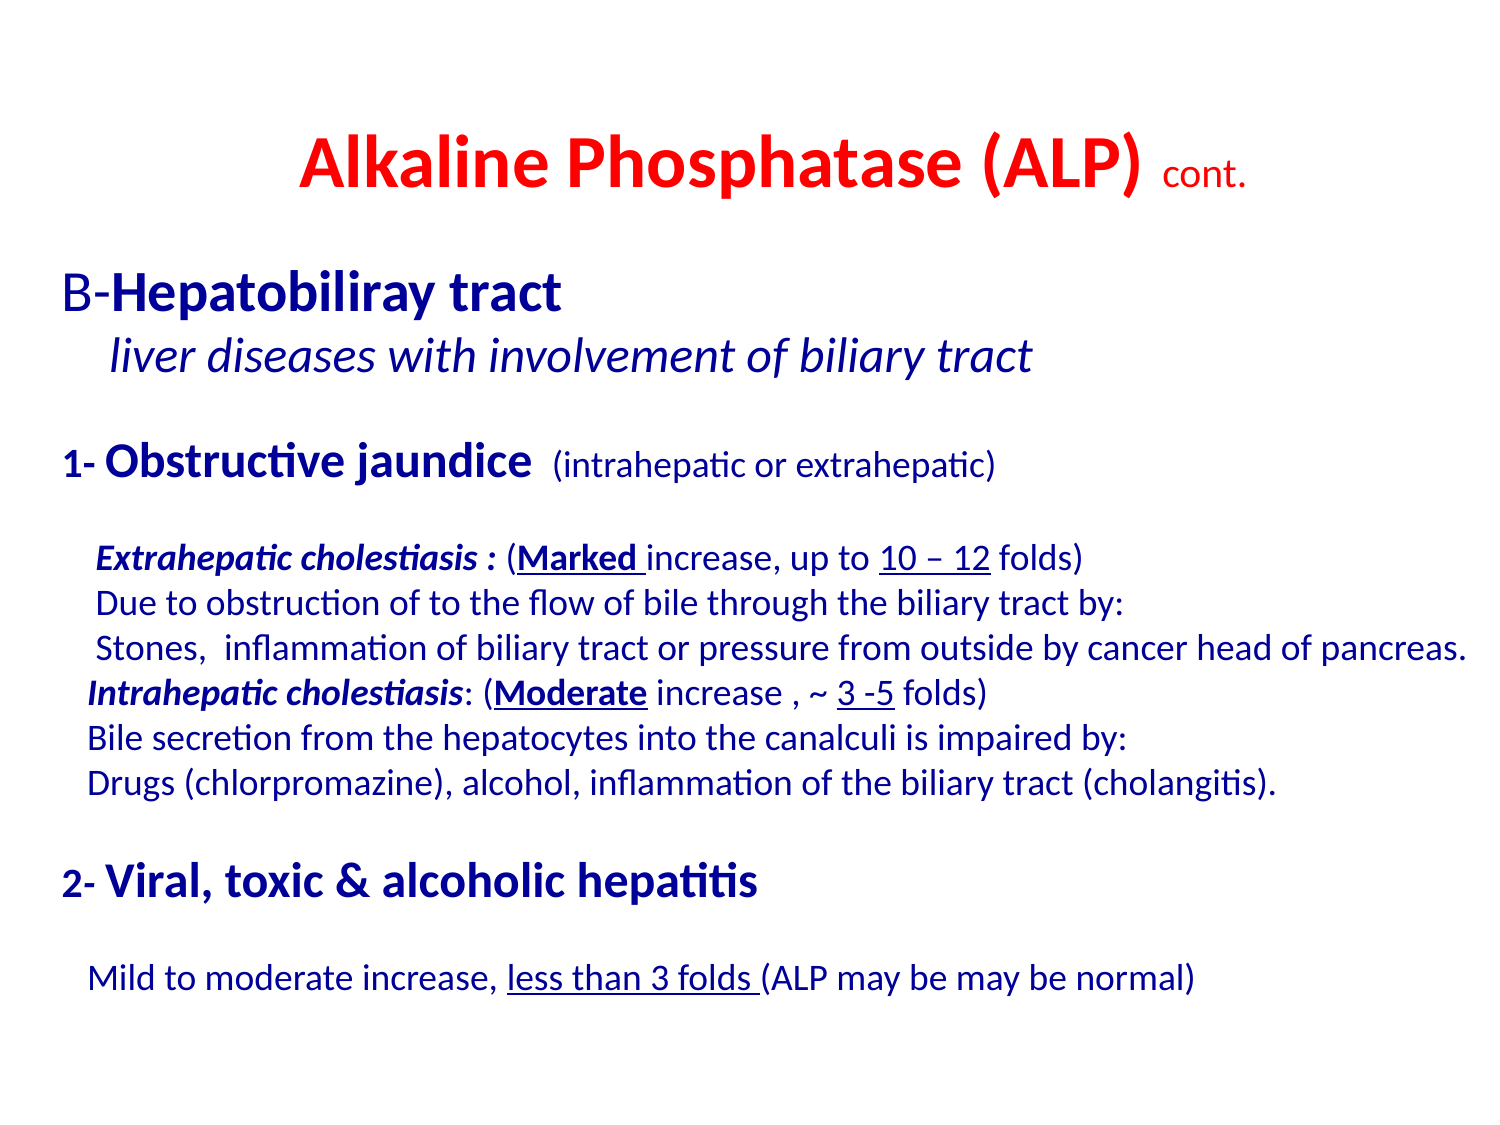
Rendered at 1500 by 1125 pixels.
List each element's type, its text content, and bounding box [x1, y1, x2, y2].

text_box Alkaline Phosphatase (ALP) cont. B-Hepatobiliray tract liver diseases with involvement of biliary tract 1- Obstructive jaundice (intrahepatic or extrahepatic) Extrahepatic cholestiasis : (Marked increase, up to 10 – 12 folds) Due to obstruction of to the flow of bile through the biliary tract by: Stones, inflammation of biliary tract or pressure from outside by cancer head of pancreas. Intrahepatic cholestiasis: (Moderate increase , ~ 3 -5 folds) Bile secretion from the hepatocytes into the canalculi is impaired by: Drugs (chlorpromazine), alcohol, inflammation of the biliary tract (cholangitis). 2- Viral, toxic & alcoholic hepatitis Mild to moderate increase, less than 3 folds (ALP may be may be normal) [46, 105, 1500, 1076]
